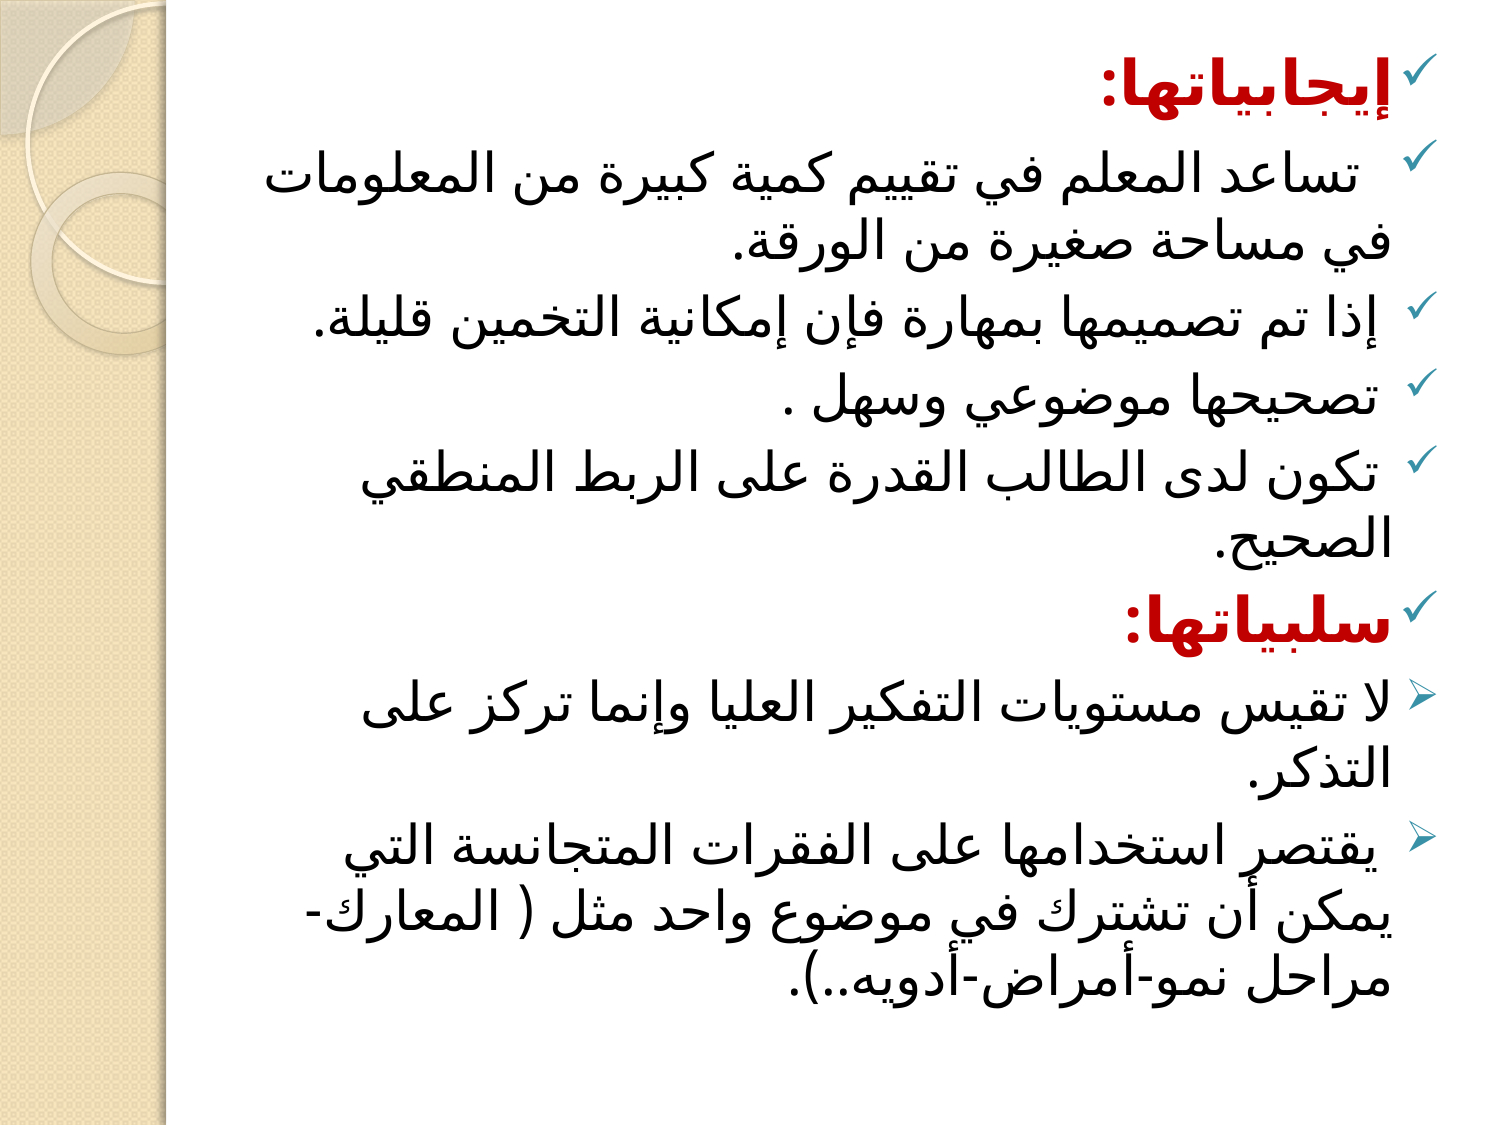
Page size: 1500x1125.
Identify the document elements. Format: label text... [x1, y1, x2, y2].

list إيجابياتها: تساعد المعلم في تقييم كمية كبيرة من المعلومات في مساحة صغيرة من الورقة. إذا تم تصميمها بمهارة فإن إمكانية التخمين قليلة. تصحيحها موضوعي وسهل . تكون لدى الطالب القدرة على الربط المنطقي الصحيح. سلبياتها: لا تقيس مستويات التفكير العليا وإنما تركز على التذكر. يقتصر استخدامها على الفقرات المتجانسة التي يمكن أن تشترك في موضوع واحد مثل ( المعارك- مراحل نمو-أمراض-أدويه..). [235, 35, 1466, 1025]
